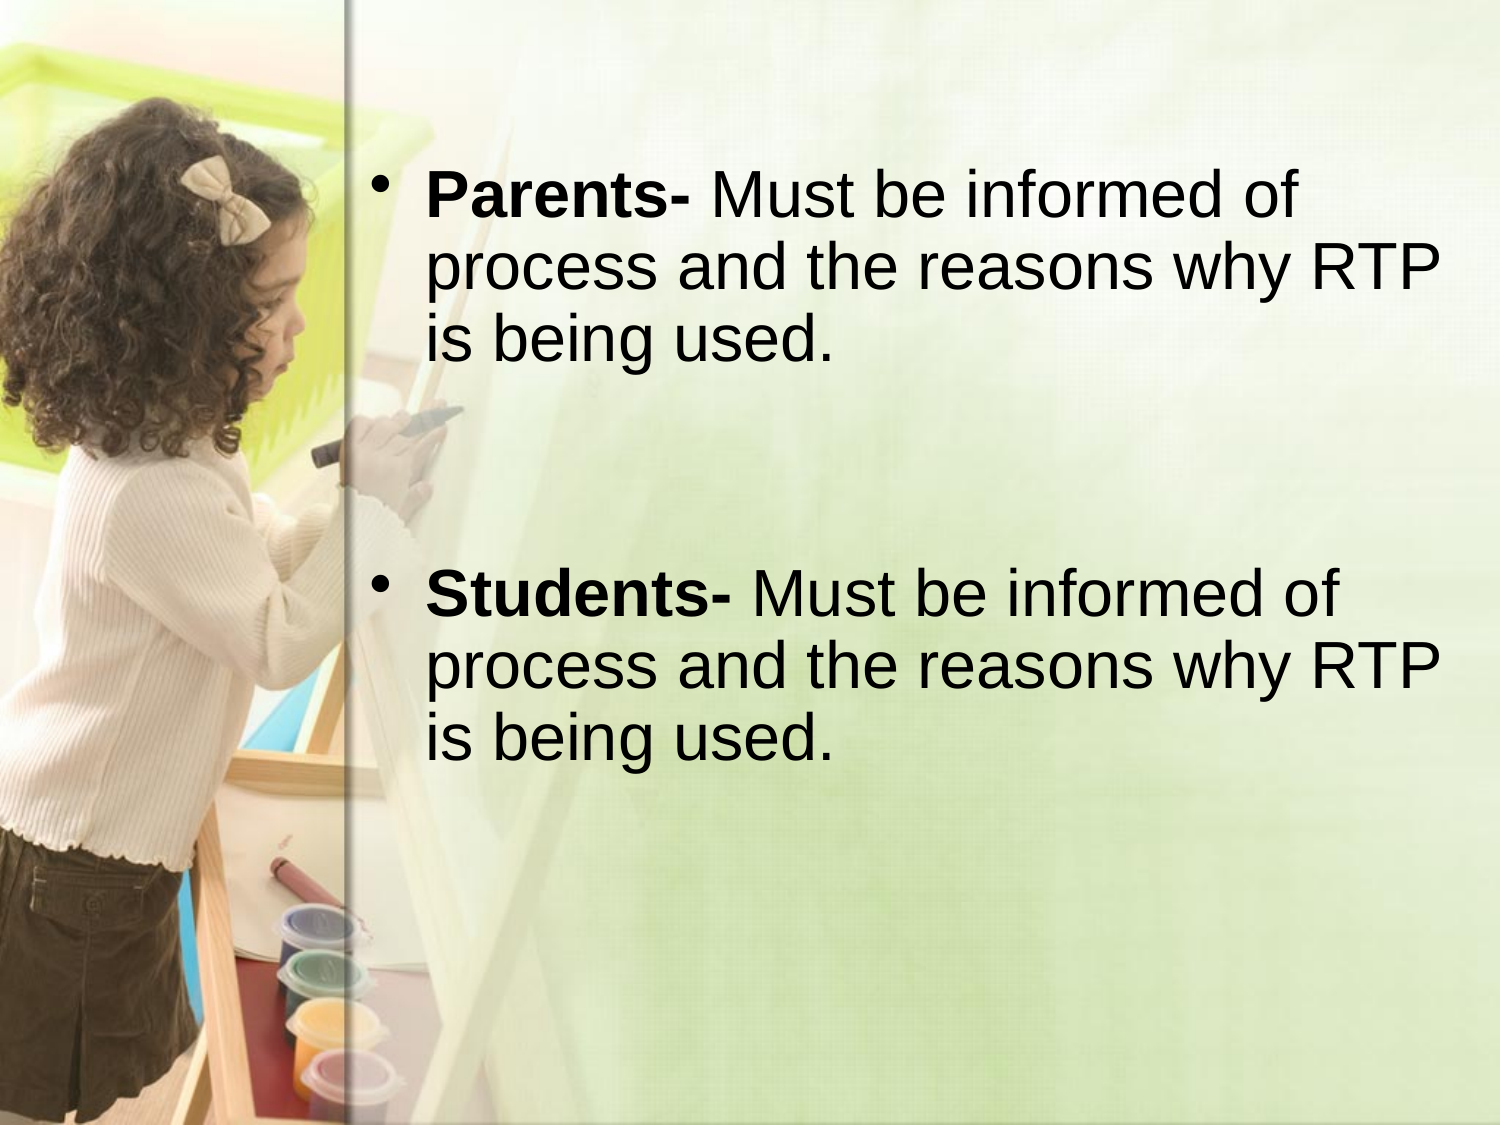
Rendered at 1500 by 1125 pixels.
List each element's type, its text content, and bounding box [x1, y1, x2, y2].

list Parents- Must be informed of process and the reasons why RTP is being used. Students- Must be informed of process and the reasons why RTP is being used. [354, 151, 1479, 895]
picture [0, 0, 1500, 1125]
